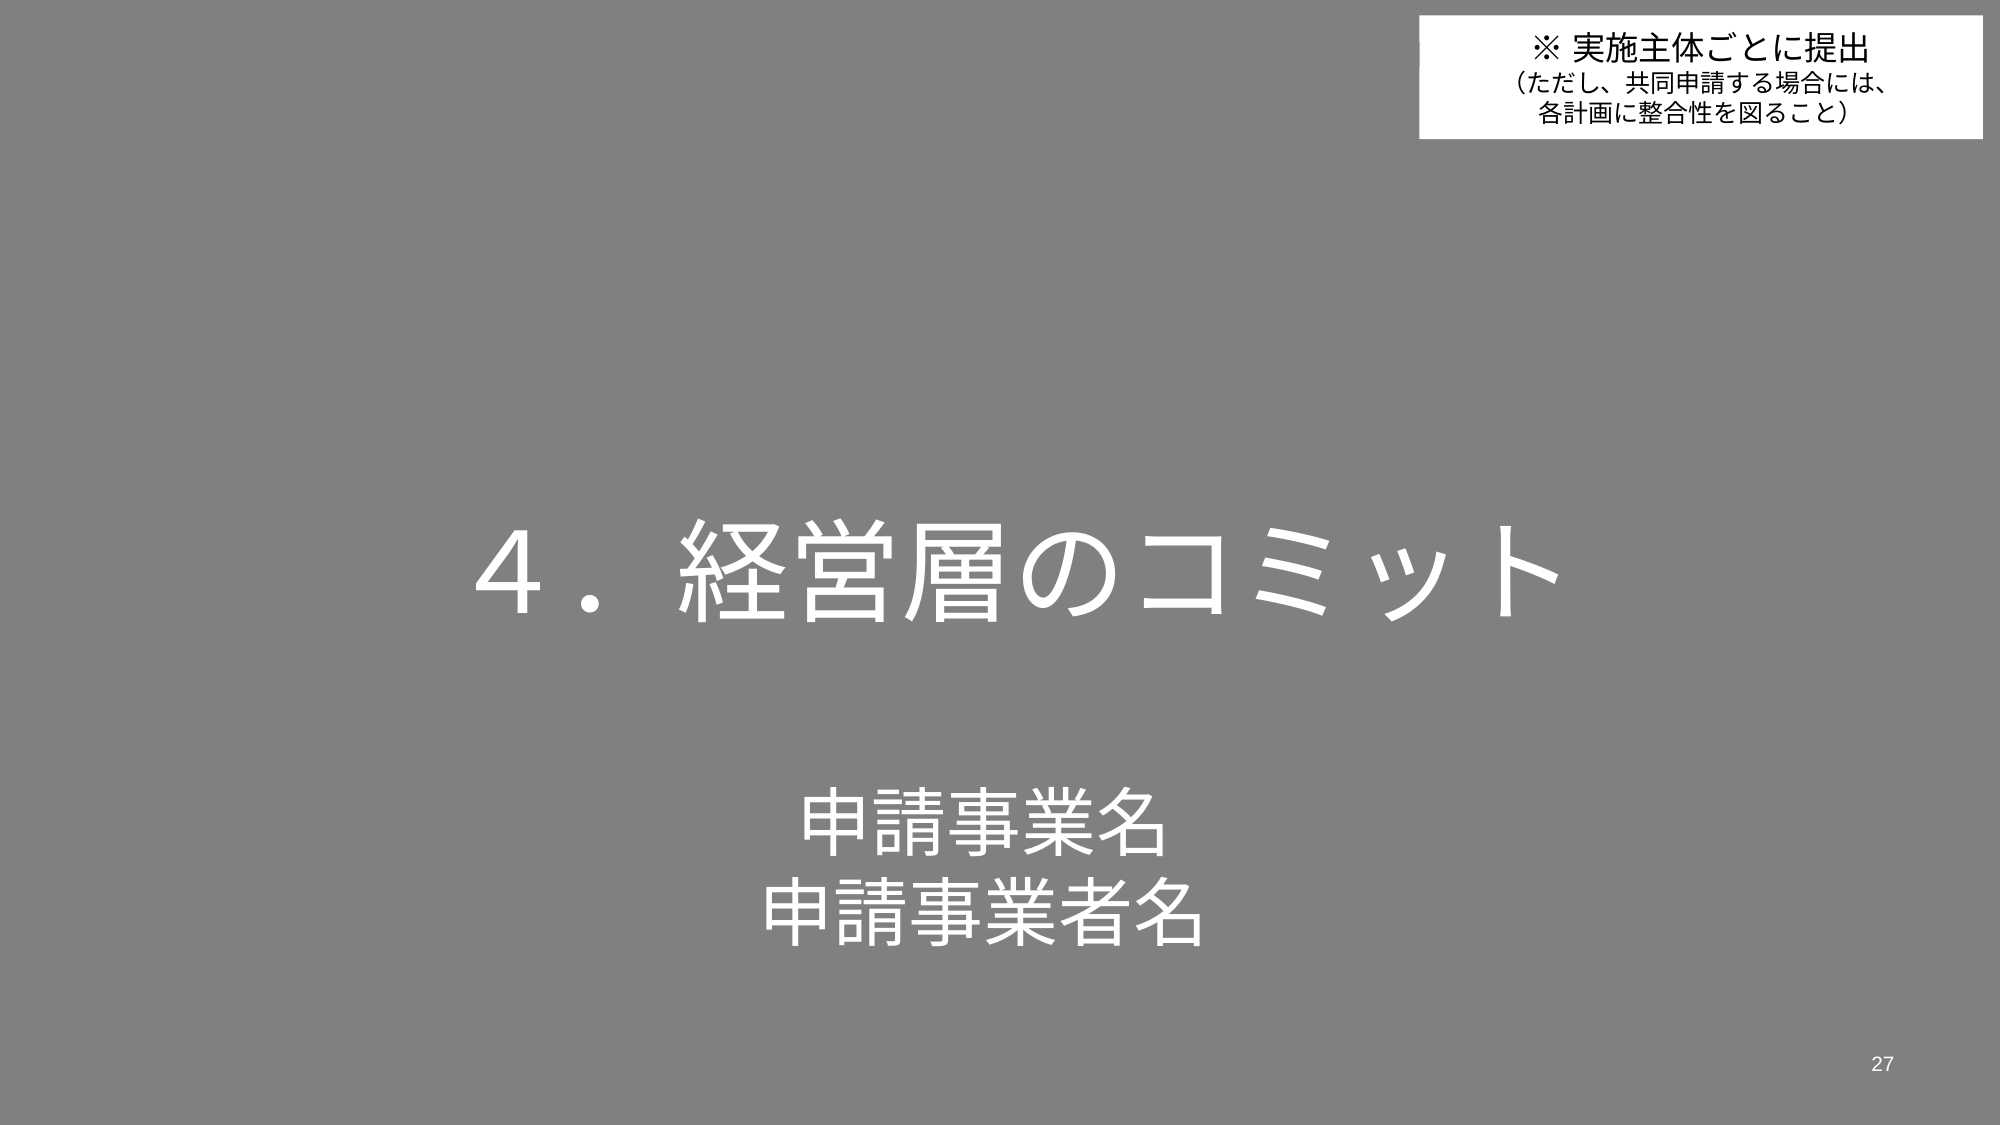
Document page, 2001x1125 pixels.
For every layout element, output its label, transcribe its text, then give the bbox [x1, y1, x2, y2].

text_box ※実施主体ごとに提出 （ただし、共同申請する場合には、 各計画に整合性を図ること） [1418, 14, 1984, 141]
text_box ４．経営層のコミット [184, 299, 1843, 826]
text_box 申請事業名 申請事業者名 [845, 758, 1122, 974]
